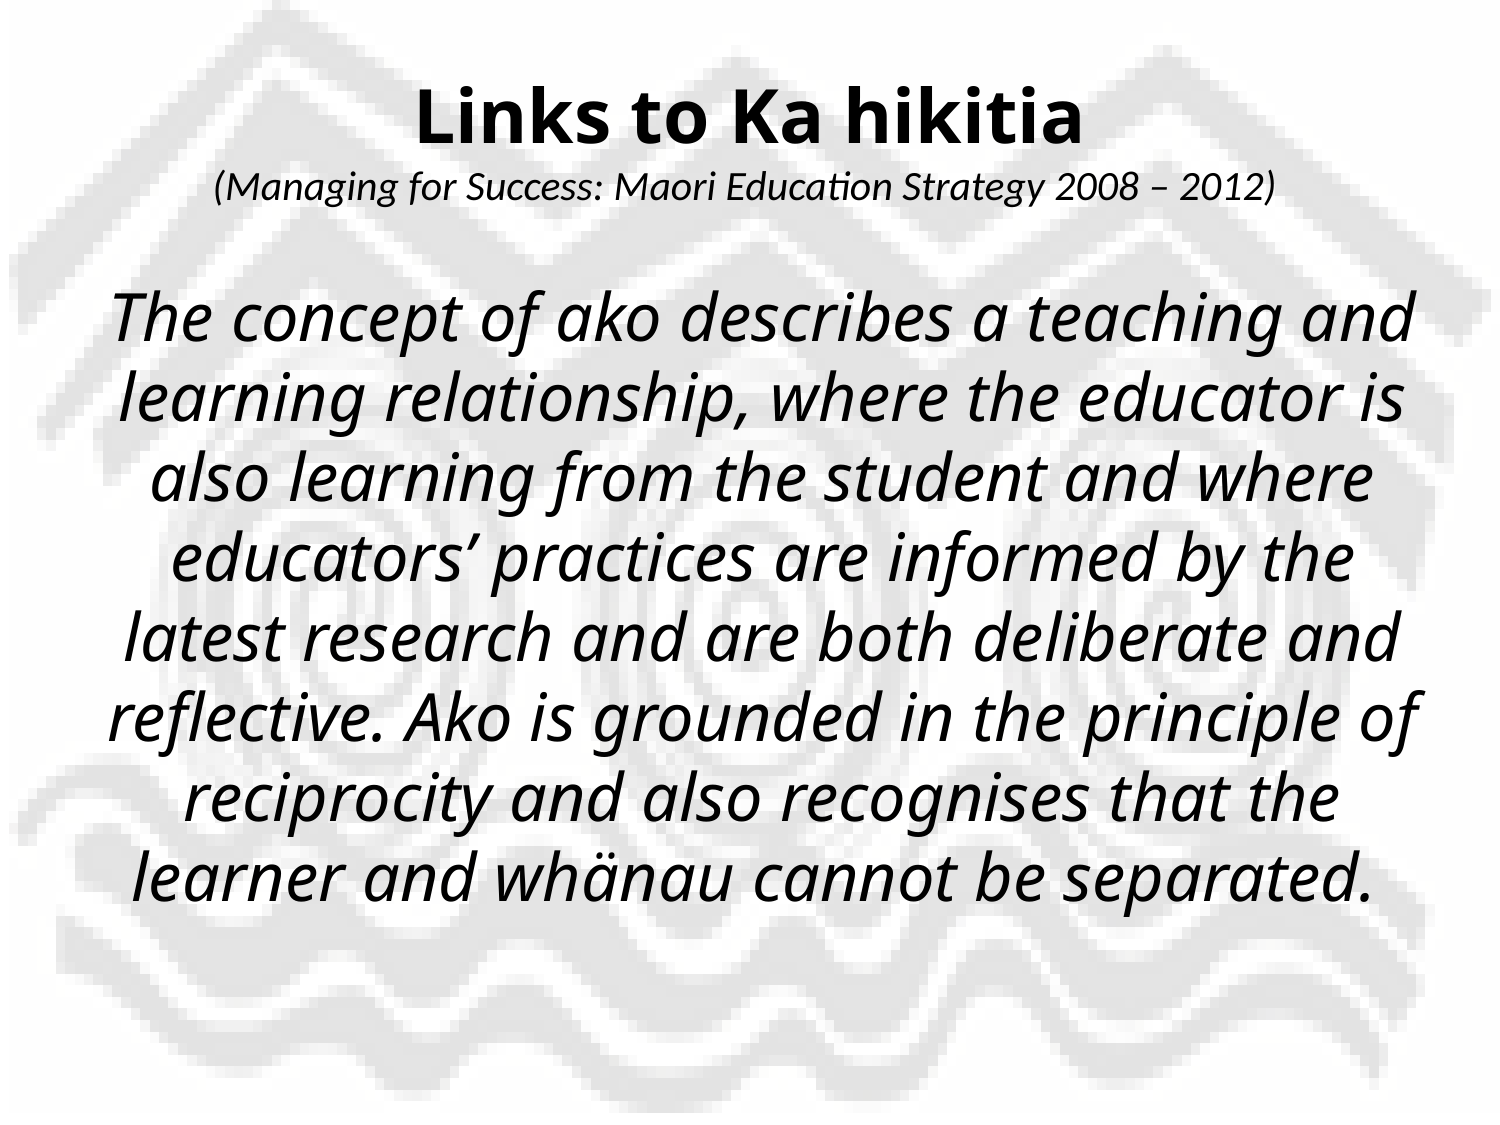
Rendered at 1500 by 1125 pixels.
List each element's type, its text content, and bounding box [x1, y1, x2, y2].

list The concept of ako describes a teaching and learning relationship, where the educator is also learning from the student and where educators’ practices are informed by the latest research and are both deliberate and reﬂective. Ako is grounded in the principle of reciprocity and also recognises that the learner and whänau cannot be separated. [88, 267, 1439, 1010]
title Links to Ka hikitia (Managing for Success: Maori Education Strategy 2008 – 2012) [75, 45, 1425, 233]
